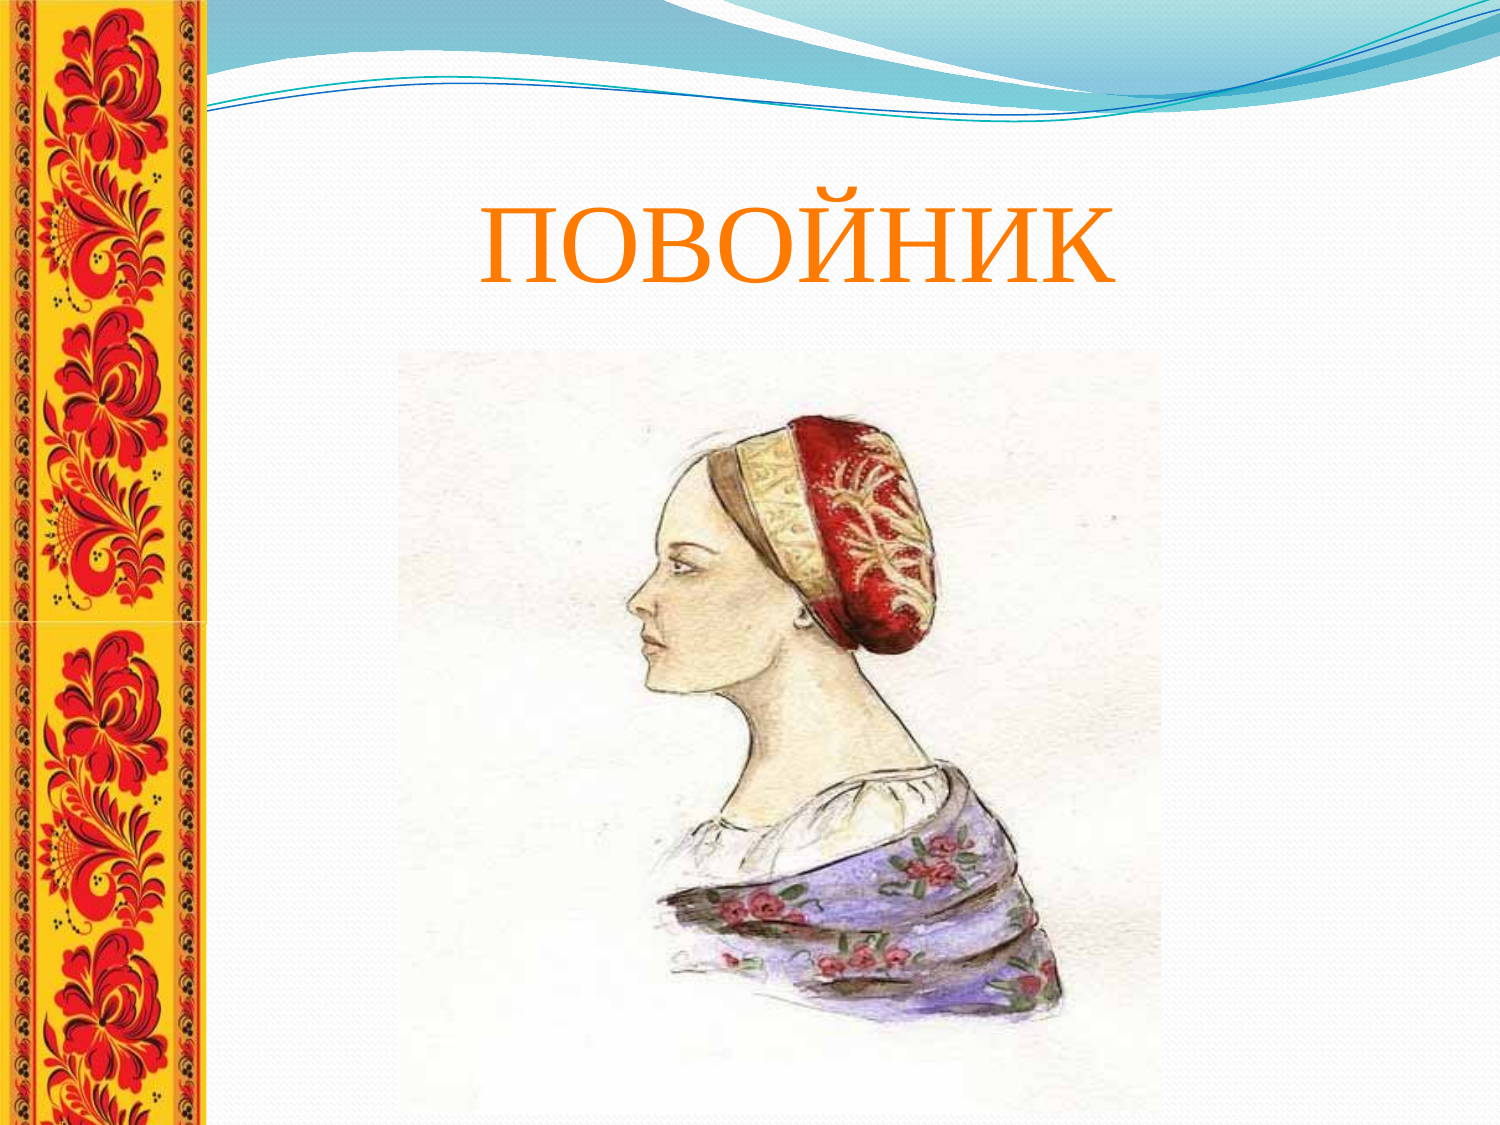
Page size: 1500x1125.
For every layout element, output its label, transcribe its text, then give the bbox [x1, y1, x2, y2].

picture [0, 0, 207, 1125]
picture [398, 351, 1161, 1114]
title ПОВОЙНИК [478, 200, 1500, 305]
